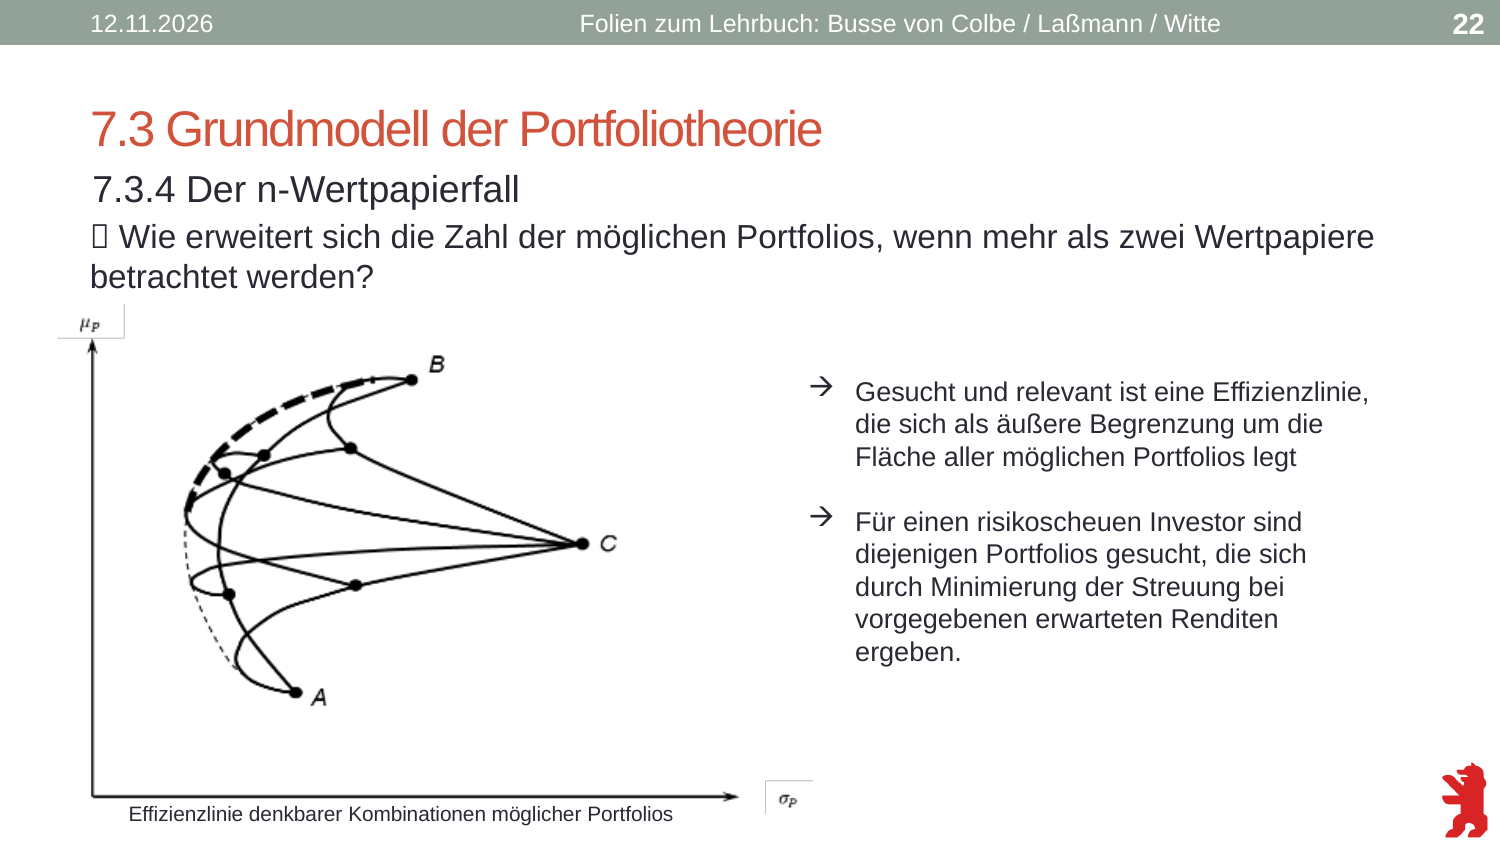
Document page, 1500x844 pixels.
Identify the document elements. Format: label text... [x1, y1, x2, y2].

text_box Gesucht und relevant ist eine Effizienzlinie, die sich als äußere Begrenzung um die Fläche aller möglichen Portfolios legt Für einen risikoscheuen Investor sind diejenigen Portfolios gesucht, die sich durch Minimierung der Streuung bei vorgegebenen erwarteten Renditen ergeben. [821, 366, 1391, 674]
title 7.3 Grundmodell der Portfoliotheorie [75, 65, 1425, 188]
picture [1434, 760, 1500, 844]
slide_number 22 [1325, 2, 1500, 43]
text_box  Wie erweitert sich die Zahl der möglichen Portfolios, wenn mehr als zwei Wertpapiere betrachtet werden? [75, 208, 1410, 303]
text_box Effizienzlinie denkbarer Kombinationen möglicher Portfolios [114, 822, 689, 833]
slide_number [75, 2, 550, 43]
picture [57, 303, 813, 814]
text_box 7.3.4 Der n-Wertpapierfall [77, 157, 536, 208]
footer Folien zum Lehrbuch: Busse von Colbe / Laßmann / Witte [562, 2, 1238, 43]
